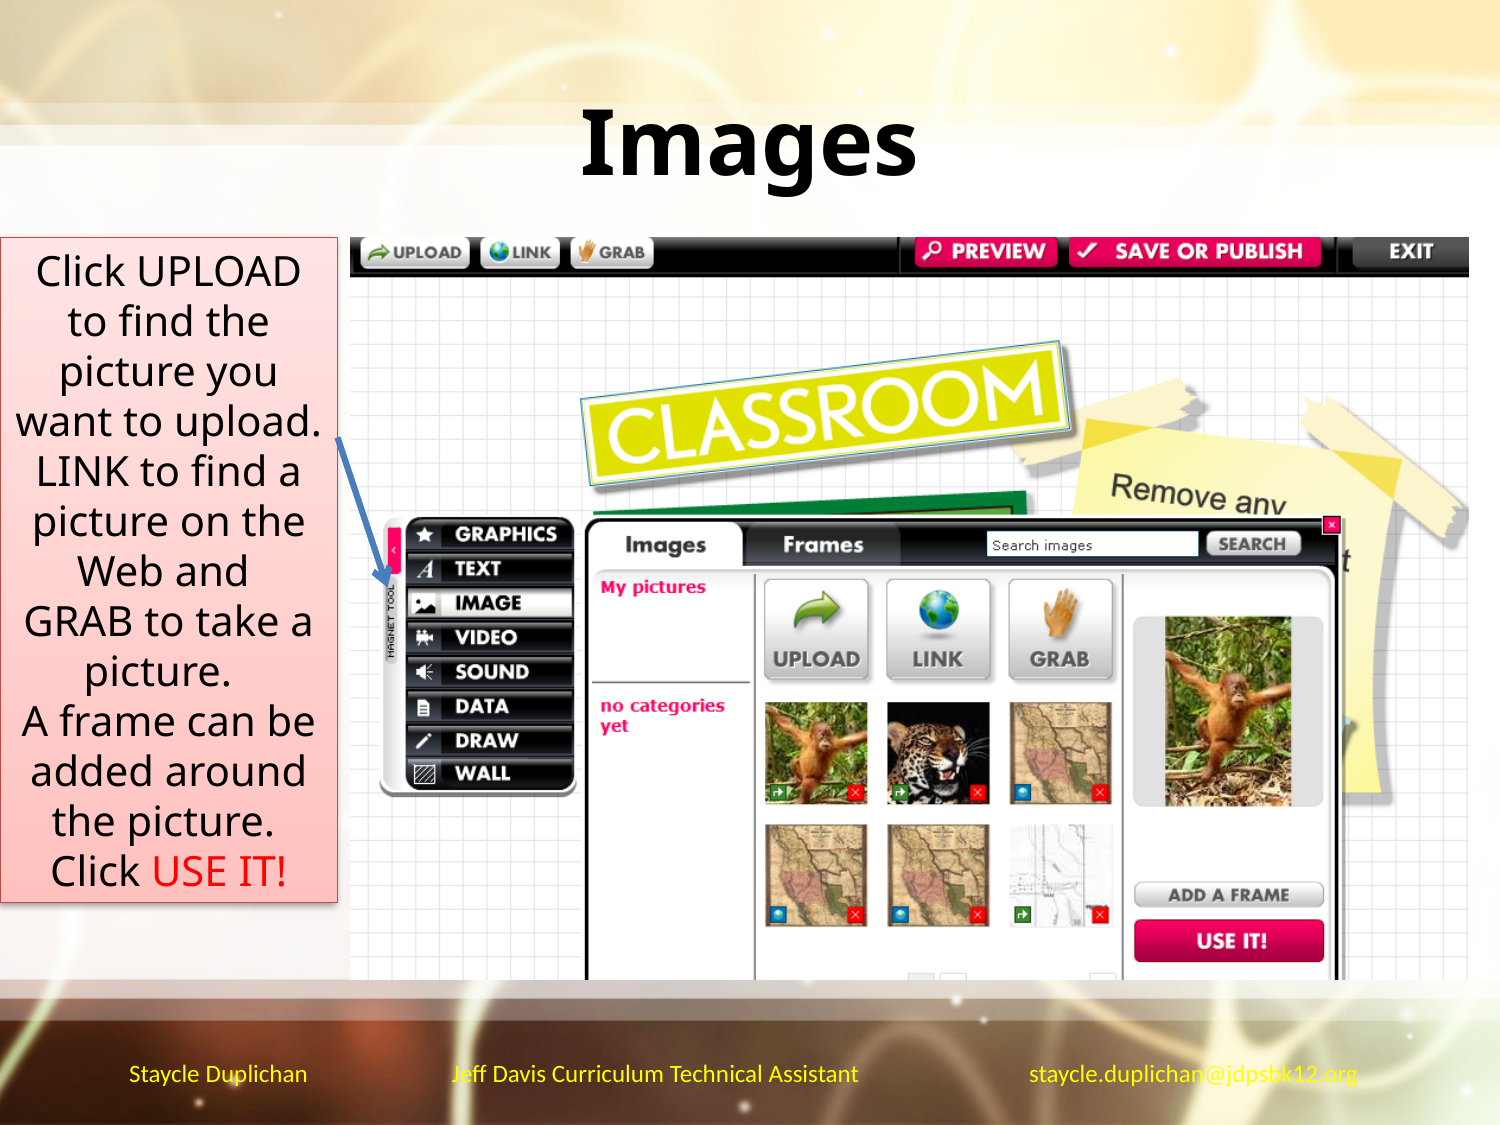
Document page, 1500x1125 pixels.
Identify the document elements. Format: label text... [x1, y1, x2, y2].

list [349, 237, 1469, 981]
title Images [75, 45, 1425, 233]
footer Staycle Duplichan Jeff Davis Curriculum Technical Assistant staycle.duplichan@jdpsbk12.org [37, 1042, 1450, 1103]
picture [0, 0, 1500, 1125]
picture [338, 452, 349, 487]
text_box Click UPLOAD to find the picture you want to upload. LINK to find a picture on the Web and GRAB to take a picture. A frame can be added around the picture. Click USE IT! [0, 237, 338, 903]
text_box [287, 487, 438, 538]
